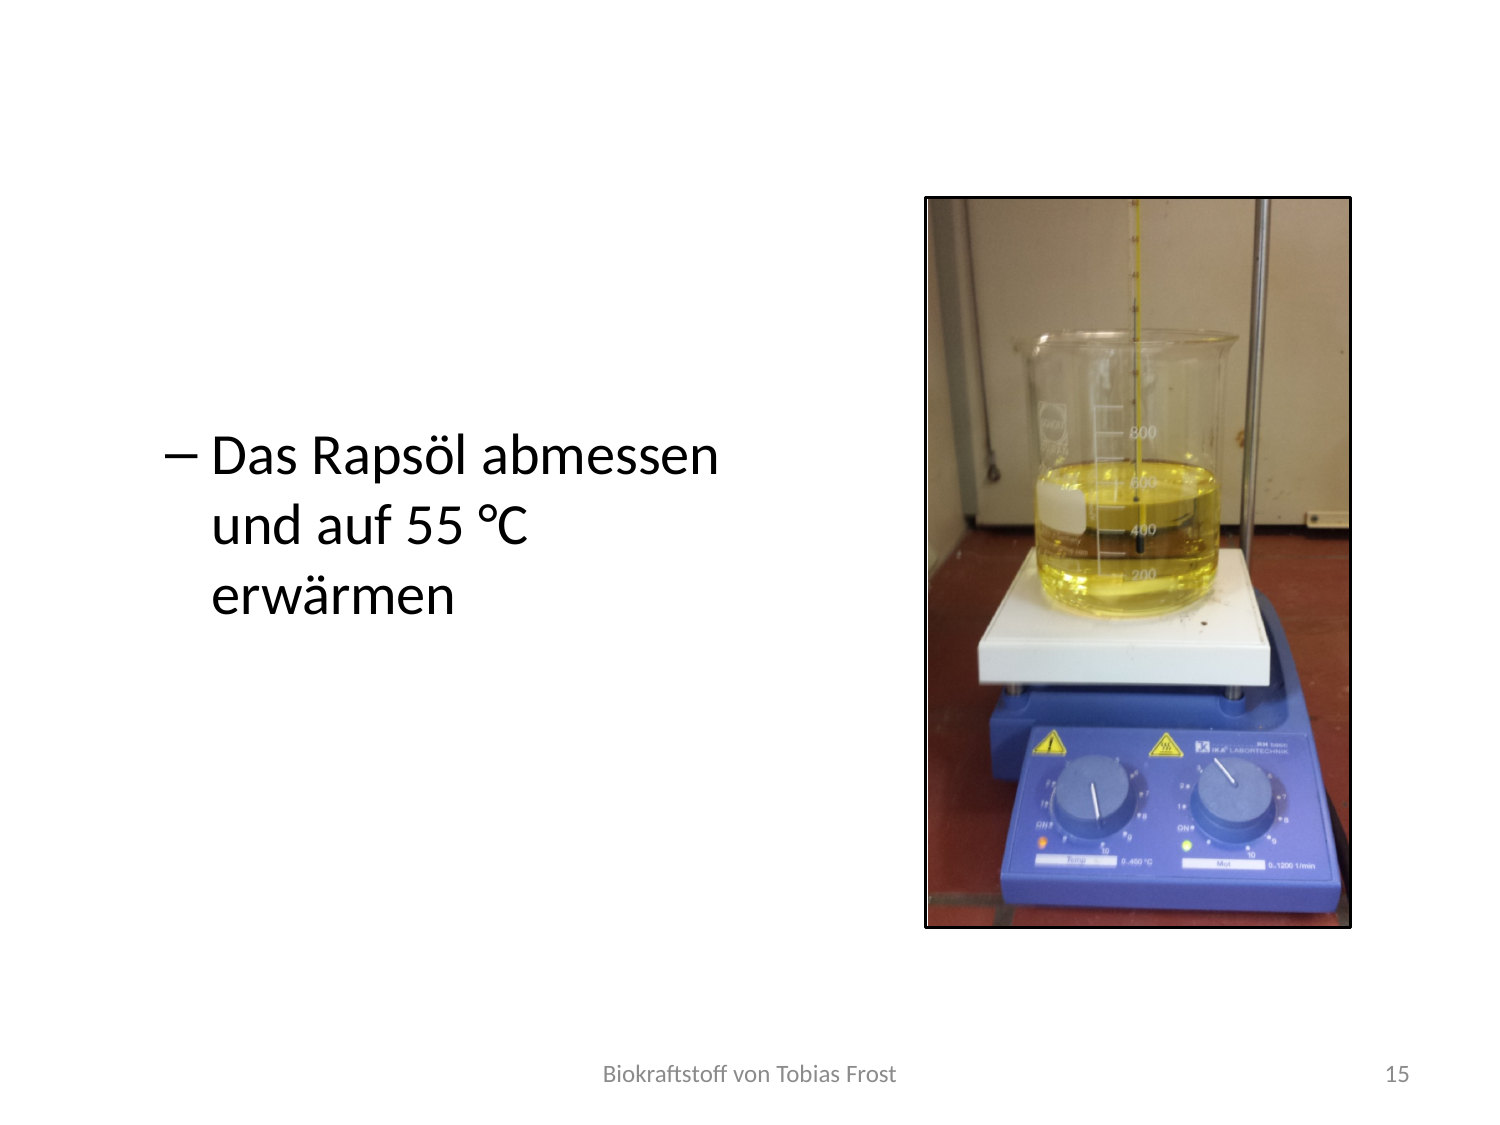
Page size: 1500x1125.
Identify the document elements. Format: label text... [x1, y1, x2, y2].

list Das Rapsöl abmessen und auf 55 °C erwärmen [75, 408, 786, 1005]
picture [773, 200, 1500, 926]
footer Biokraftstoff von Tobias Frost [512, 1042, 988, 1103]
slide_number 15 [1074, 1042, 1425, 1103]
